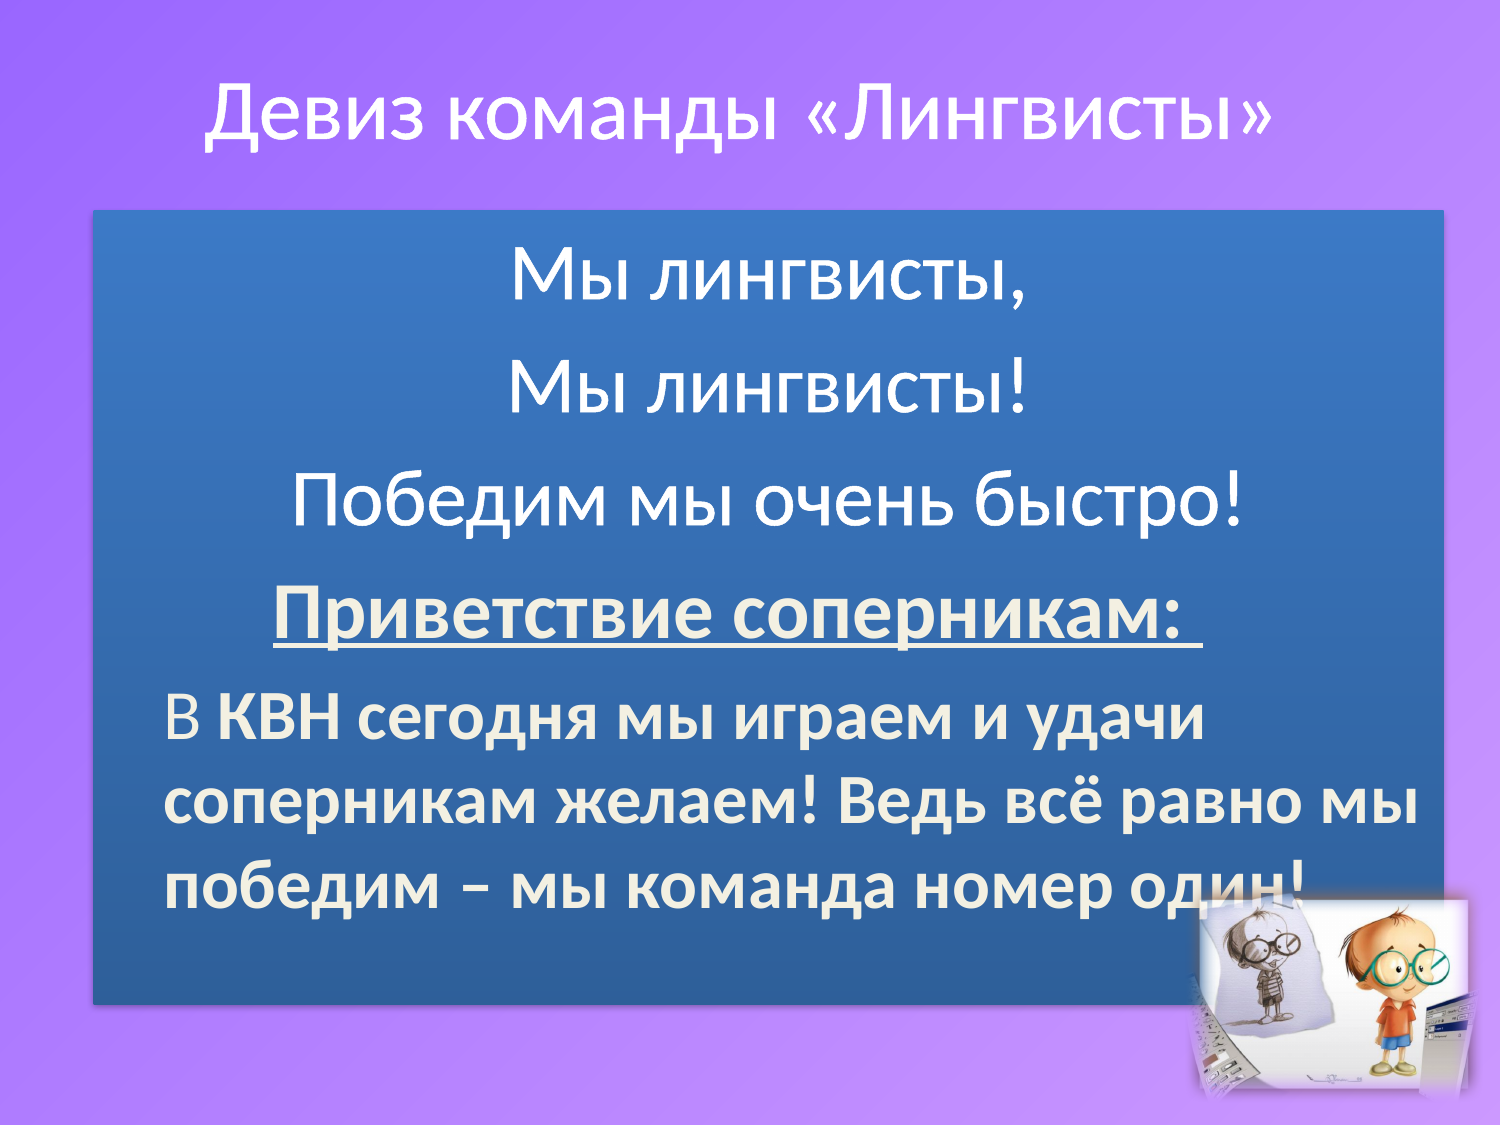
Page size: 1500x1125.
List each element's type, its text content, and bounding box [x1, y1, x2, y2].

title Девиз команды «Лингвисты» [58, 45, 1425, 164]
list Мы лингвисты, Мы лингвисты! Победим мы очень быстро! Приветствие соперникам: В КВН сегодня мы играем и удачи соперникам желаем! Ведь всё равно мы победим – мы команда номер один! [93, 210, 1444, 1005]
picture [1183, 878, 1485, 1105]
